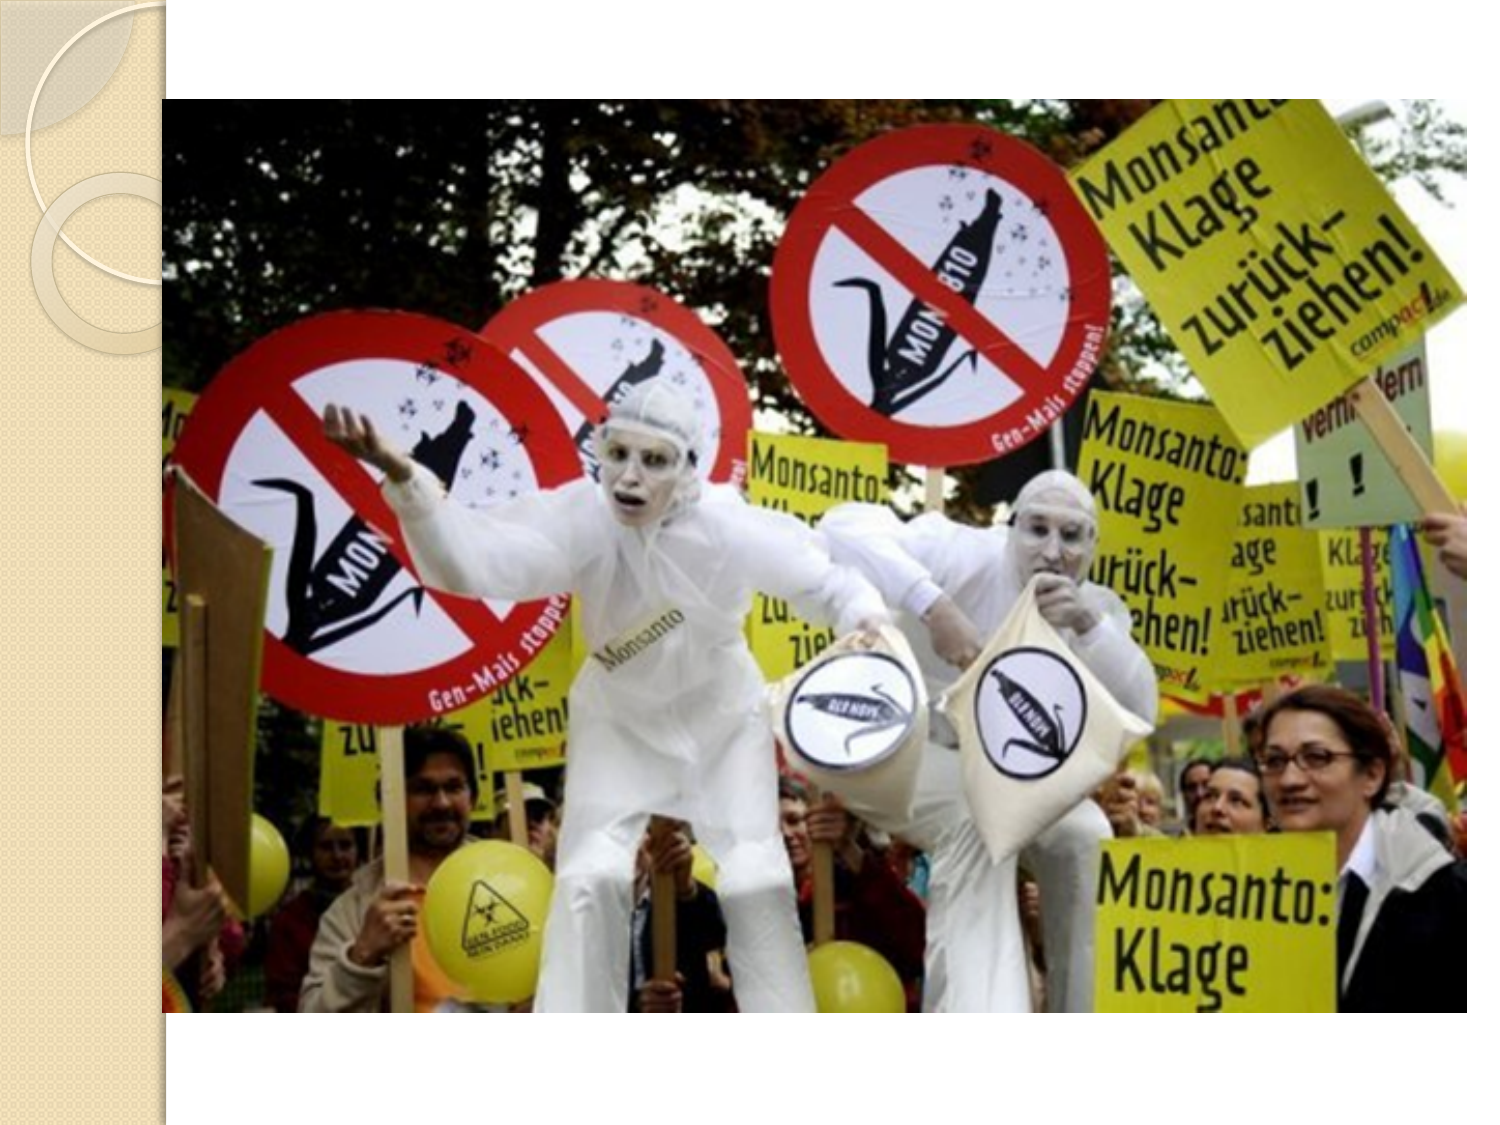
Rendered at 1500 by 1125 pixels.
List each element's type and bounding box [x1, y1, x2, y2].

list [162, 99, 1467, 1013]
